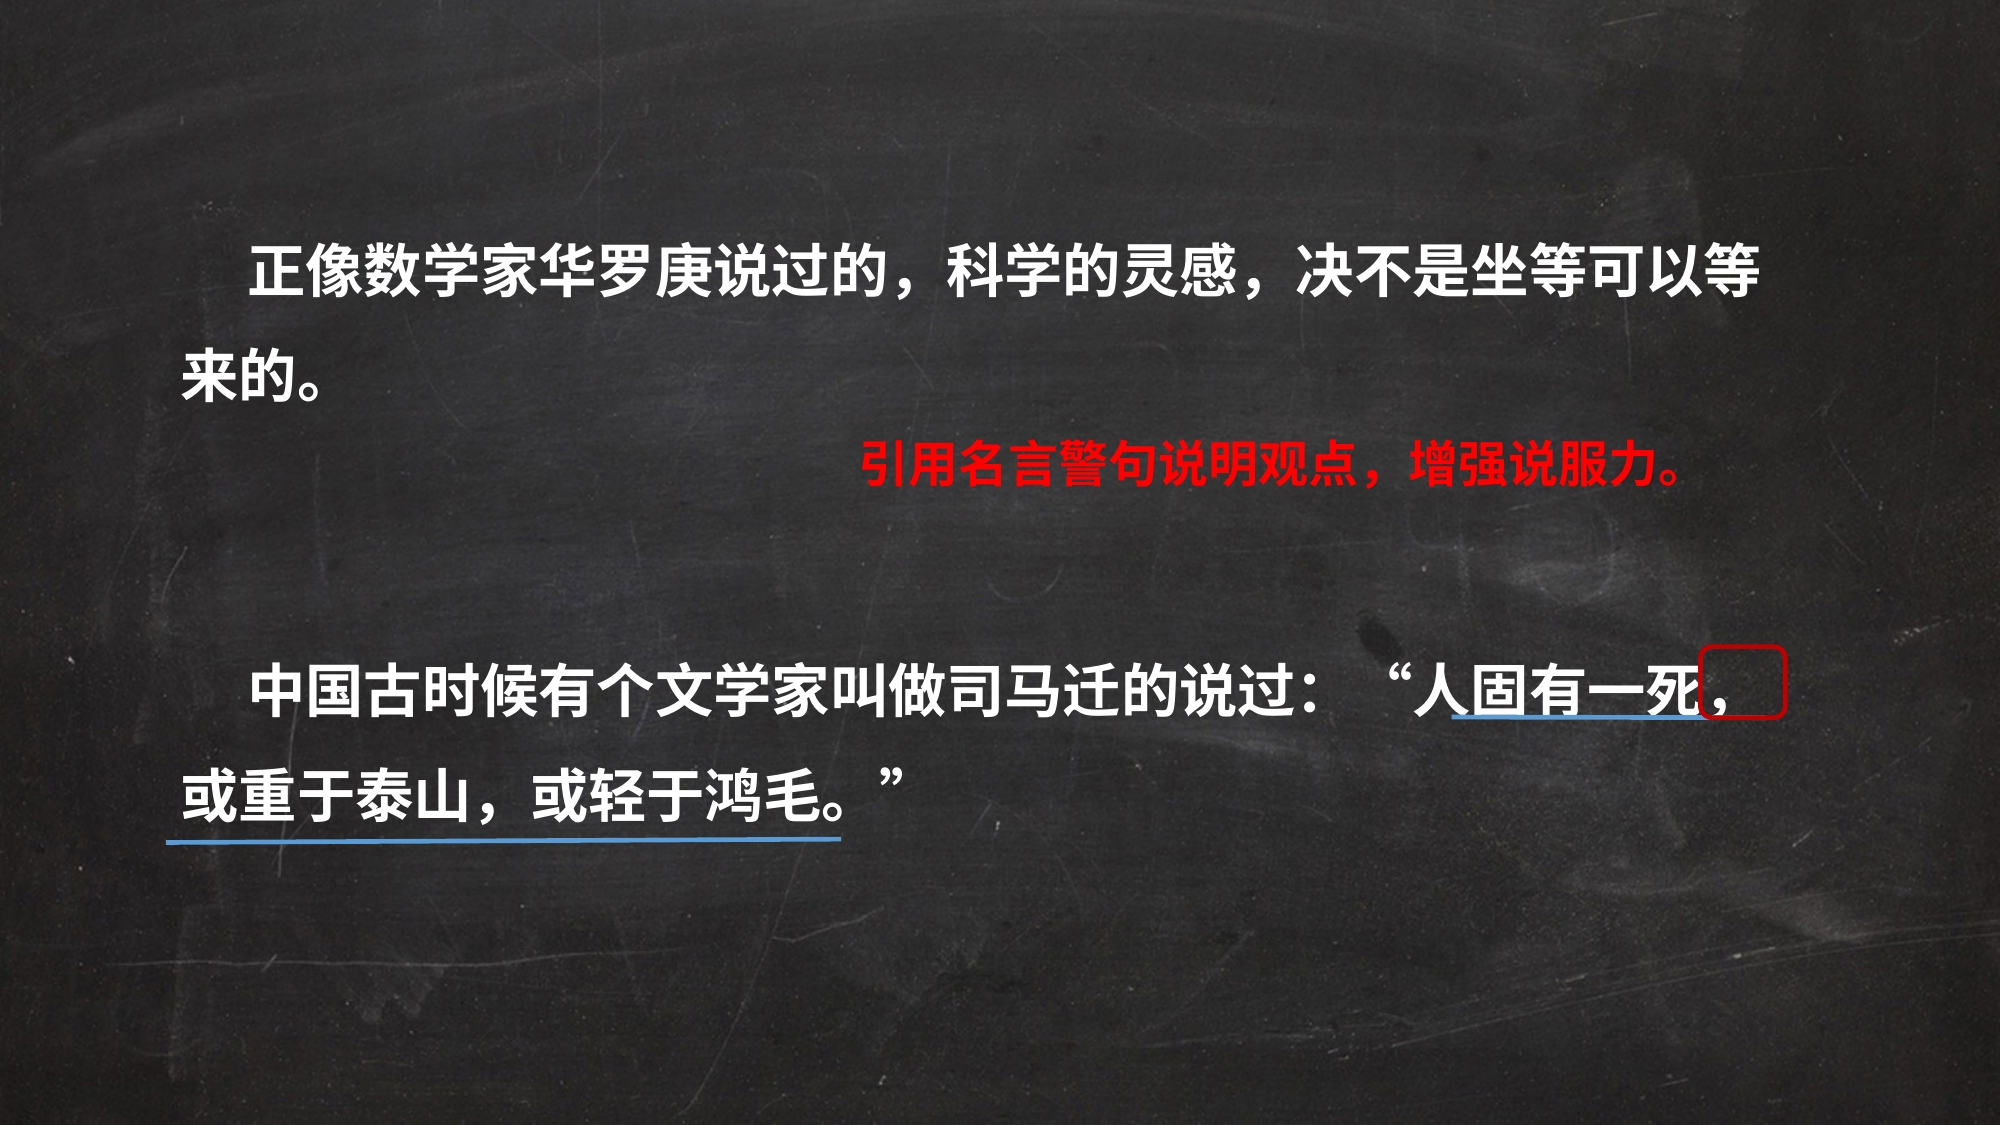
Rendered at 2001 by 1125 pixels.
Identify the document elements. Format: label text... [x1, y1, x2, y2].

text_box 引用名言警句说明观点，增强说服力。 [843, 424, 1858, 500]
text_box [165, 839, 842, 843]
text_box 正像数学家华罗庚说过的，科学的灵感，决不是坐等可以等来的。 中国古时候有个文学家叫做司马迁的说过：“人固有一死，或重于泰山，或轻于鸿毛。” [165, 191, 1786, 837]
text_box [1700, 646, 1786, 718]
picture [0, 0, 2000, 1125]
